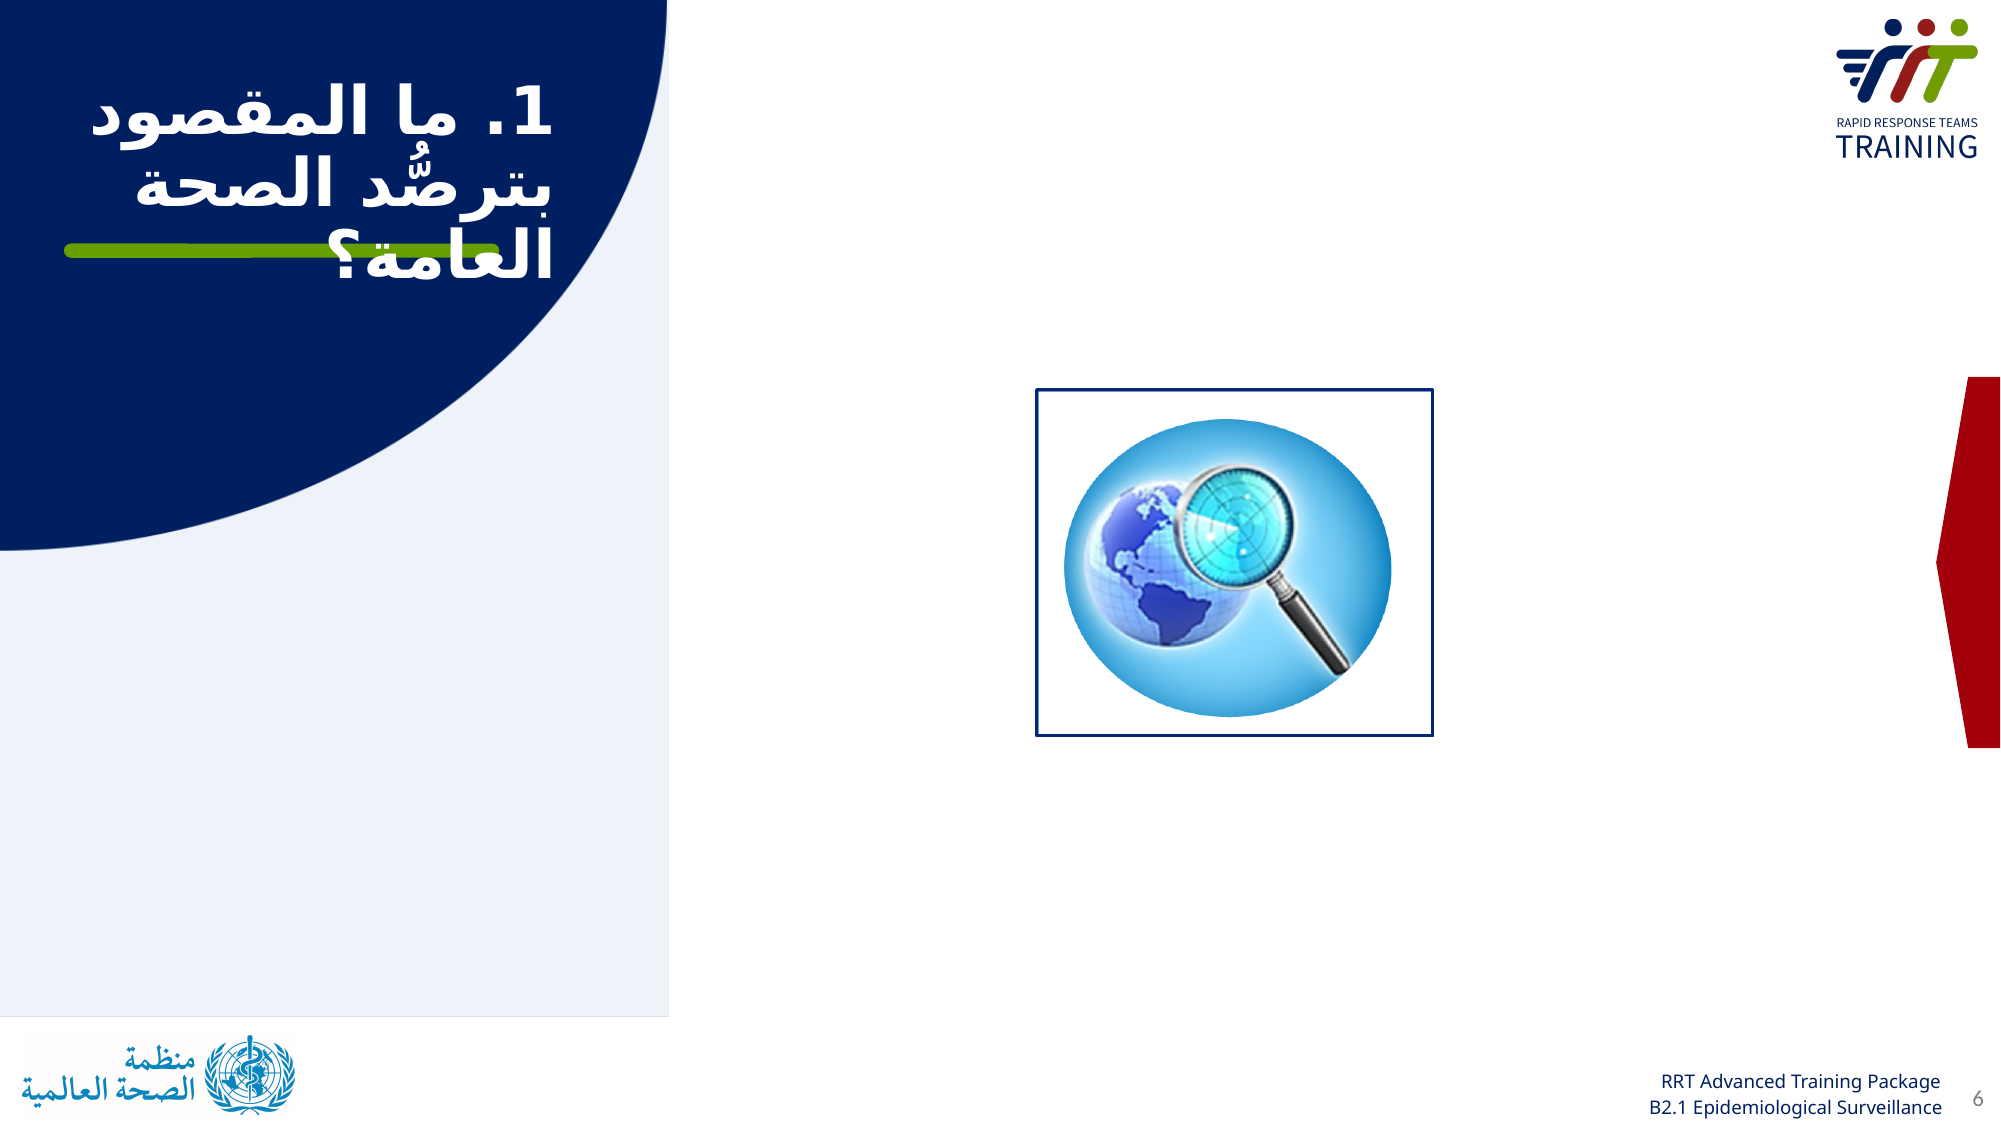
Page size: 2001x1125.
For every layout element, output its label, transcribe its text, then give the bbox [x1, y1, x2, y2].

picture [22, 1035, 295, 1115]
picture [0, 0, 669, 1018]
title 1. ما المقصود بترصُّد الصحة العامة؟ [27, 69, 565, 309]
picture [1835, 19, 1978, 167]
picture [1035, 388, 1434, 737]
picture [252, 1050, 258, 1059]
